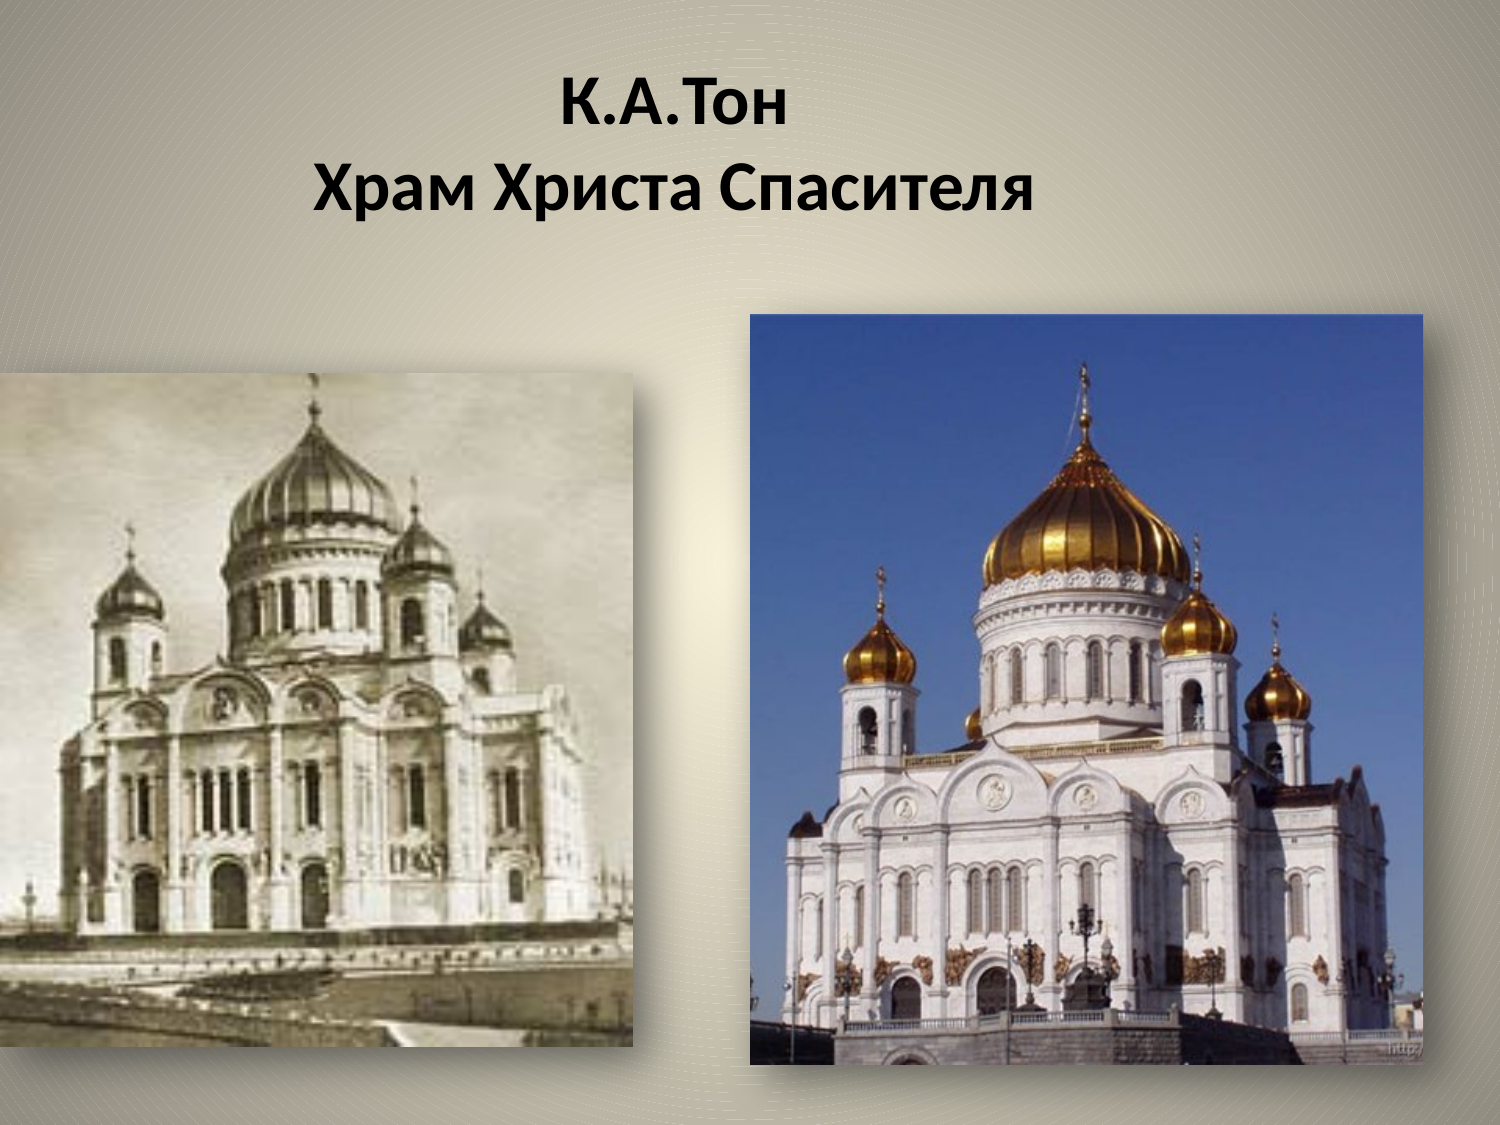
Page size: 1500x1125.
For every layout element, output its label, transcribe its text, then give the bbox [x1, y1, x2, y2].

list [0, 373, 633, 1048]
picture [749, 314, 1424, 1065]
title К.А.Тон Храм Христа Спасителя [0, 45, 1350, 233]
